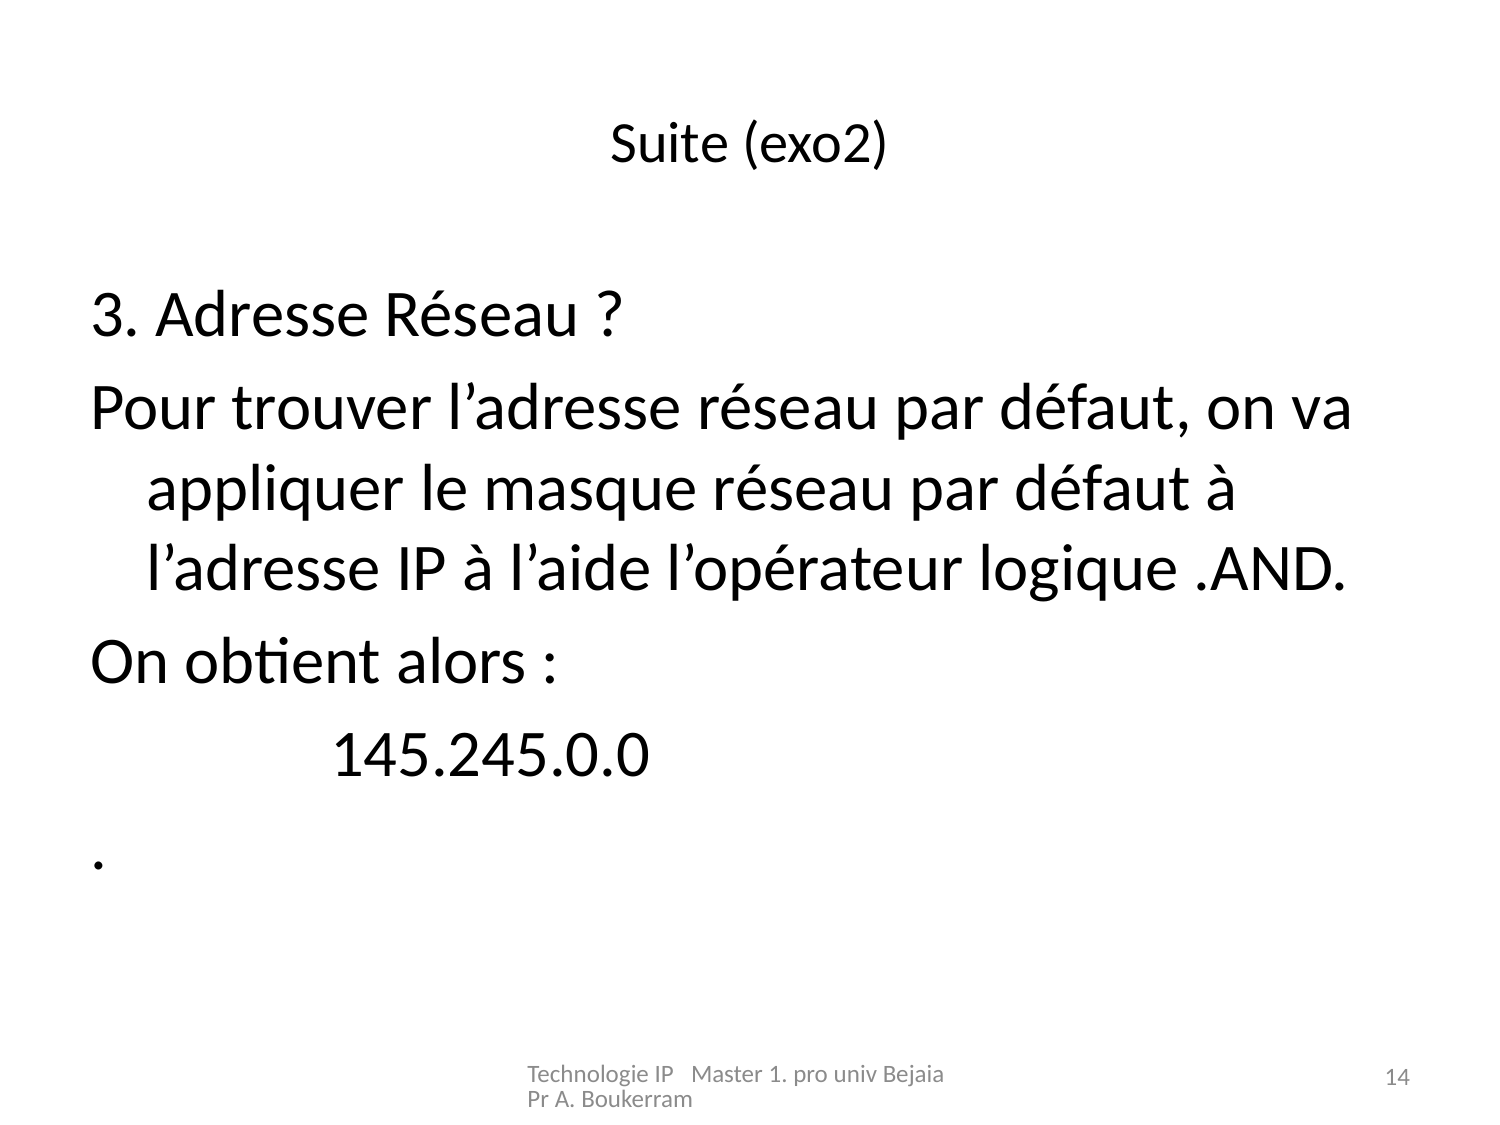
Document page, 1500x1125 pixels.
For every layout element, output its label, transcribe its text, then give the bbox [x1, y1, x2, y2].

slide_number 14 [1074, 1045, 1425, 1106]
footer Technologie IP Master 1. pro univ Bejaia Pr A. Boukerram [512, 1042, 988, 1103]
list 3. Adresse Réseau ? Pour trouver l’adresse réseau par défaut, on va appliquer le masque réseau par défaut à l’adresse IP à l’aide l’opérateur logique .AND. On obtient alors : 145.245.0.0 . [75, 262, 1425, 1005]
title Suite (exo2) [75, 45, 1425, 233]
